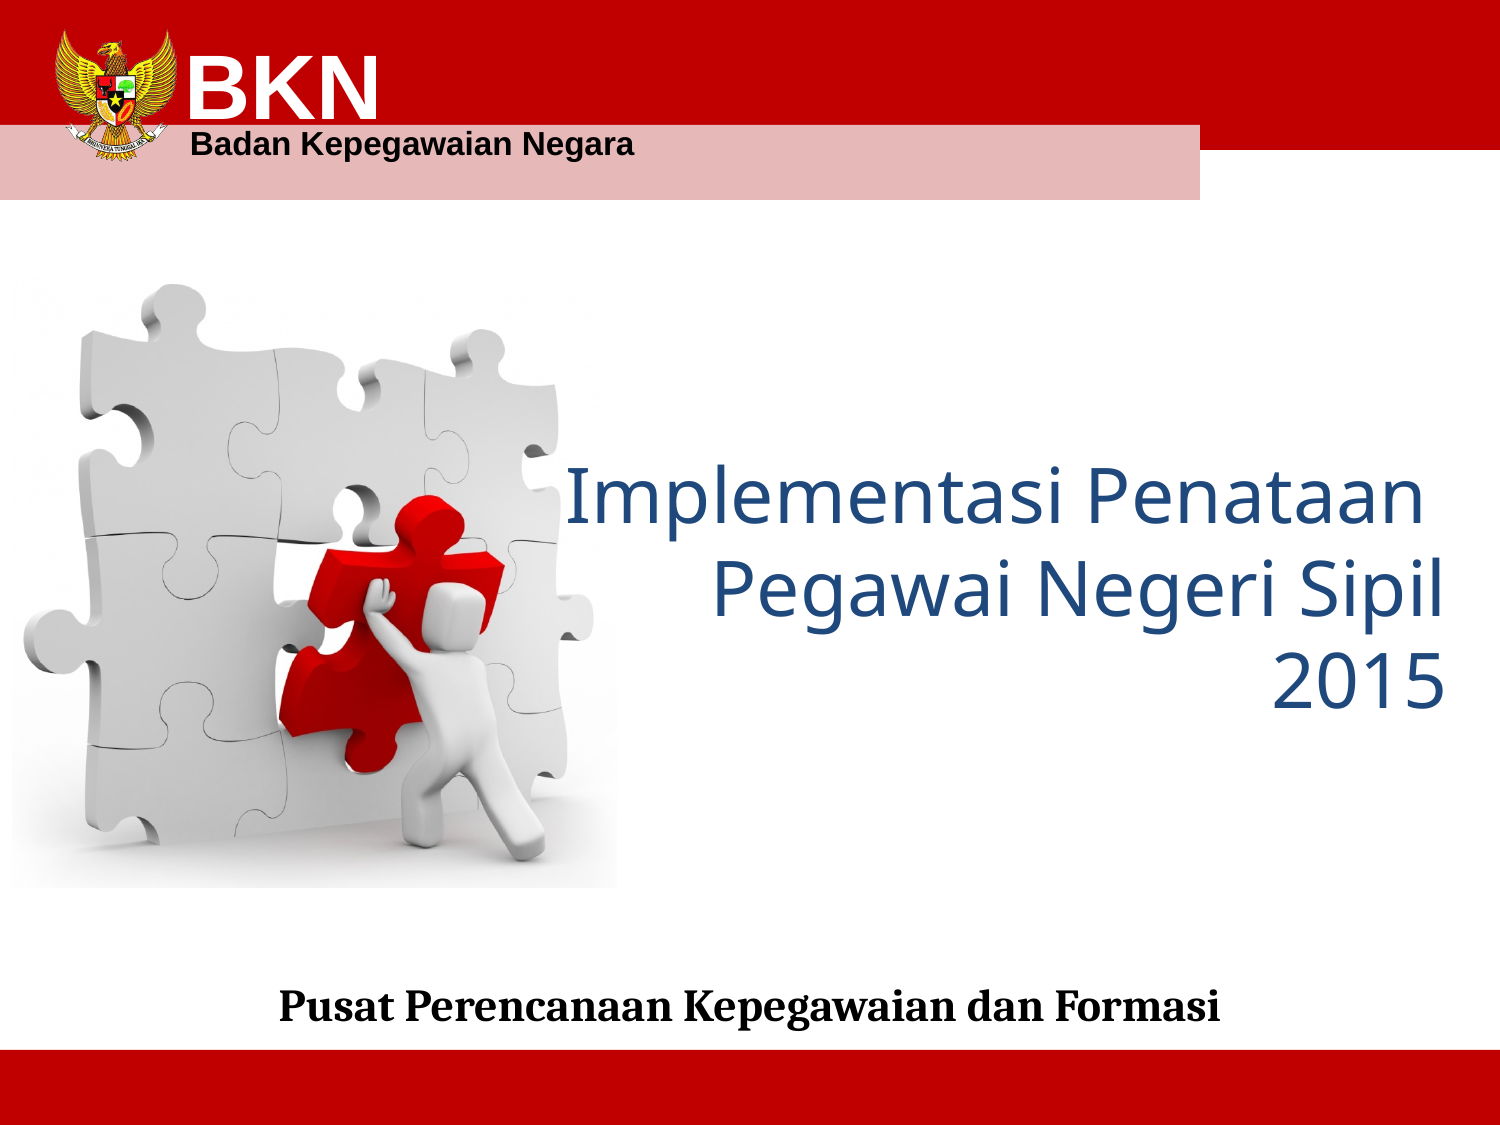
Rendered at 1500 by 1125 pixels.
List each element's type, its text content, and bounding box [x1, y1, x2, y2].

picture [12, 274, 617, 888]
title Implementasi Penataan Pegawai Negeri Sipil 2015 [621, 421, 1463, 750]
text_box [46, 20, 1138, 180]
text_box Pusat Perencanaan Kepegawaian dan Formasi [0, 948, 1500, 1042]
